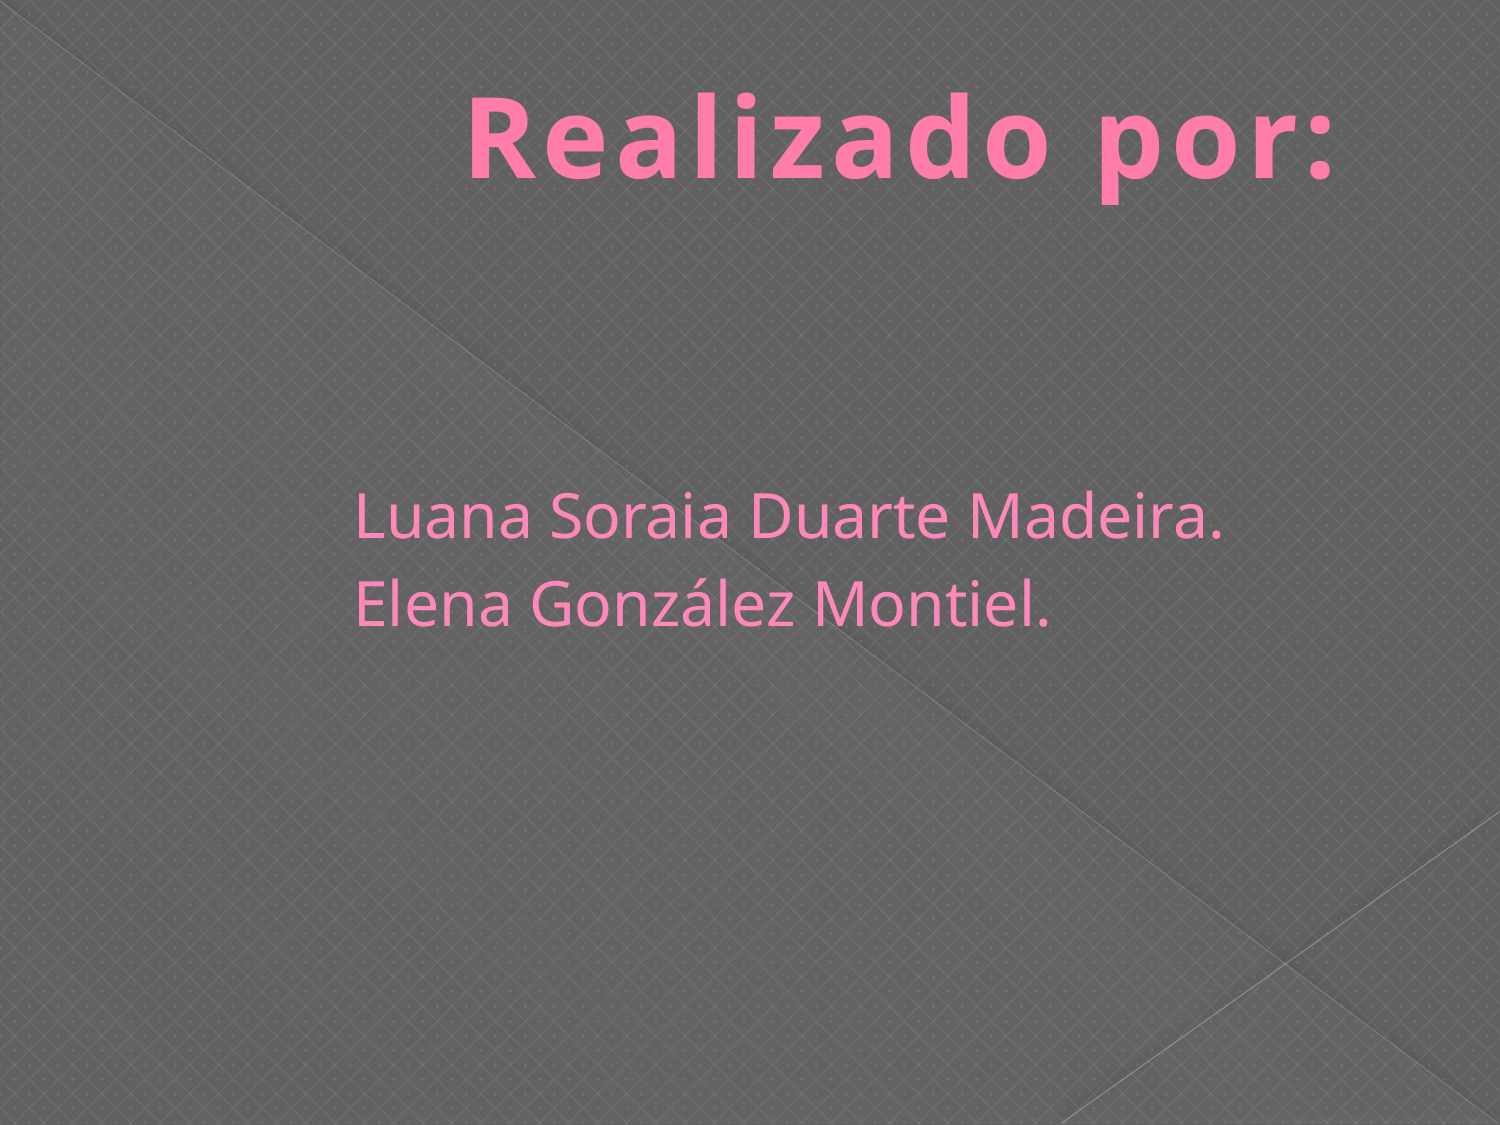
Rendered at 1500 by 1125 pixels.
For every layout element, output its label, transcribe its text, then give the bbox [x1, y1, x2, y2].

text_box Realizado por: [447, 58, 1354, 209]
list Luana Soraia Duarte Madeira. Elena González Montiel. [328, 468, 1336, 984]
